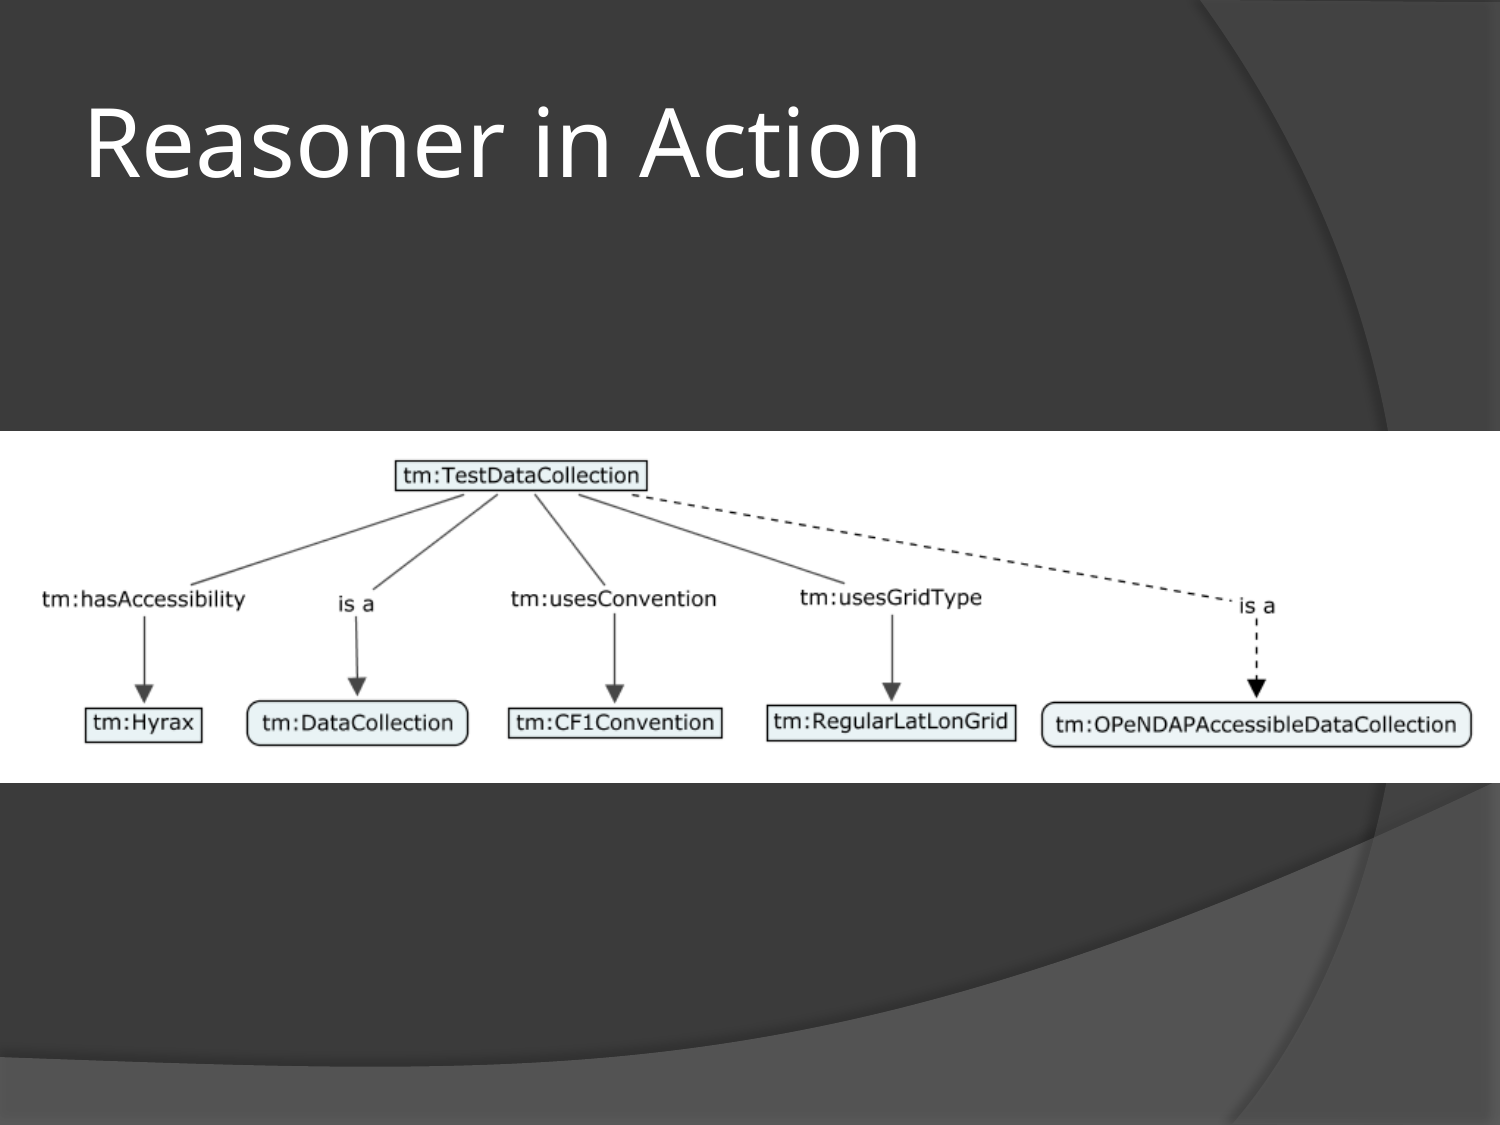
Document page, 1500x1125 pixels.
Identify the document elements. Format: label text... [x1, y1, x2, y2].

picture [0, 431, 1500, 783]
title Reasoner in Action [75, 45, 1300, 233]
